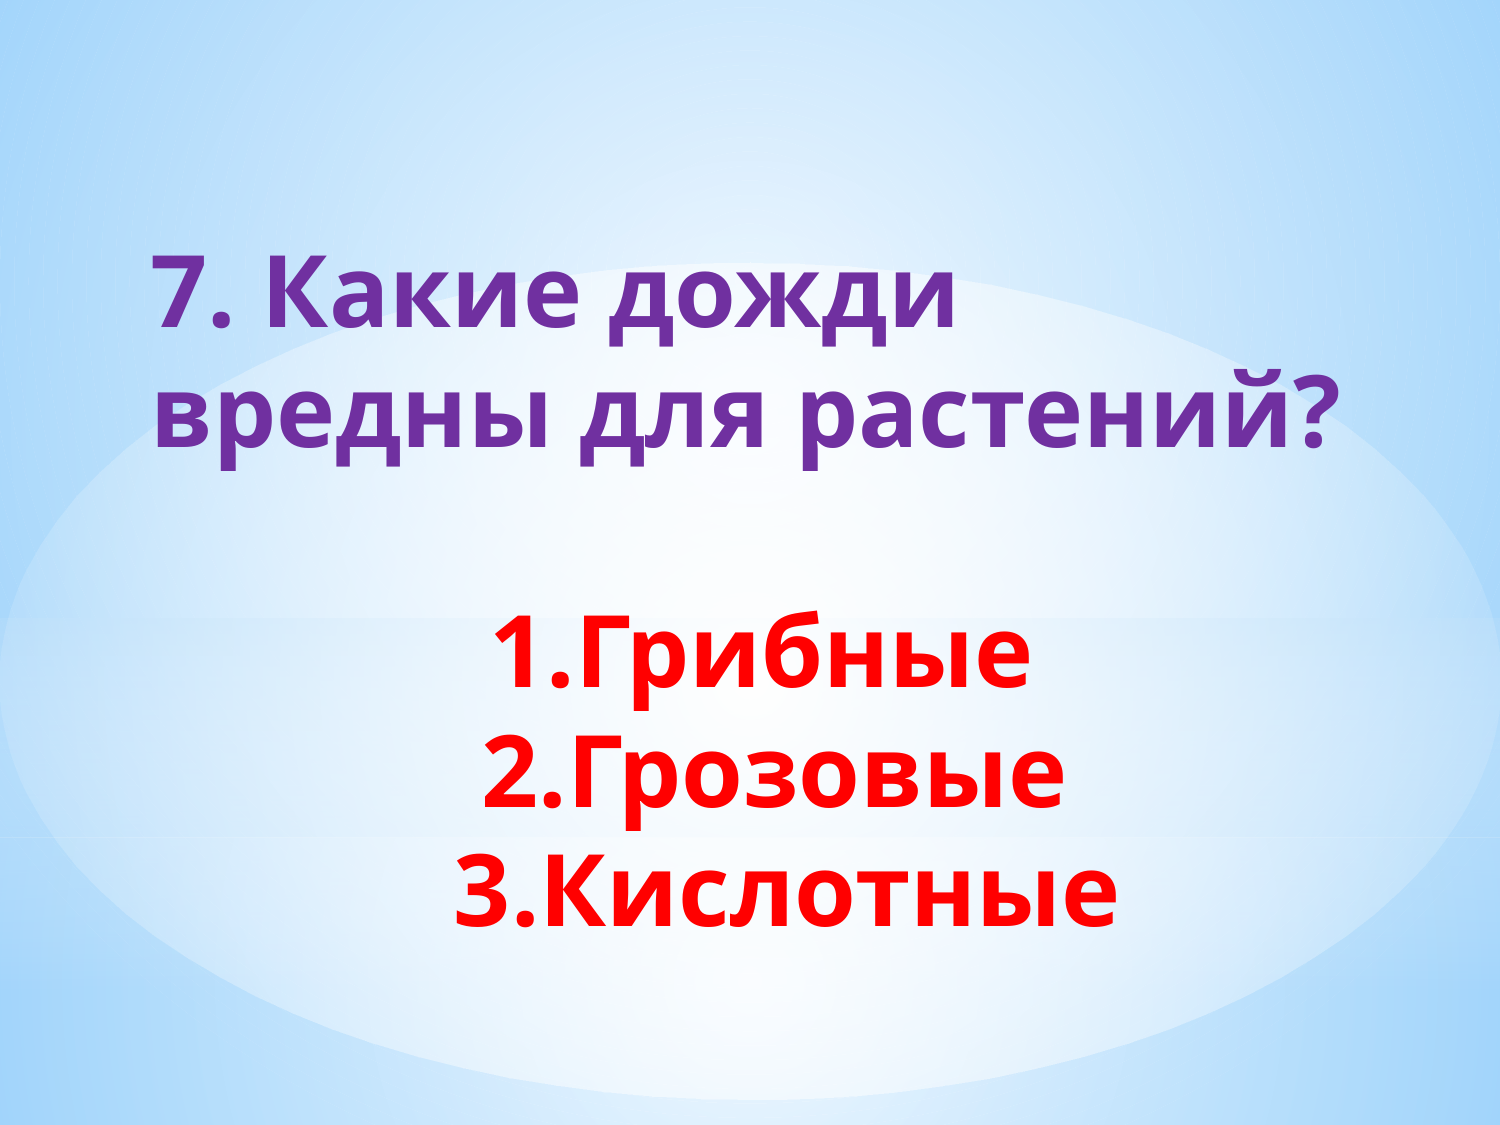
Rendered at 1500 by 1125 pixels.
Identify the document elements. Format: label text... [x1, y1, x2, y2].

text_box 7. Какие дожди вредны для растений? 1.Грибные 2.Грозовые 3.Кислотные [135, 219, 1388, 955]
